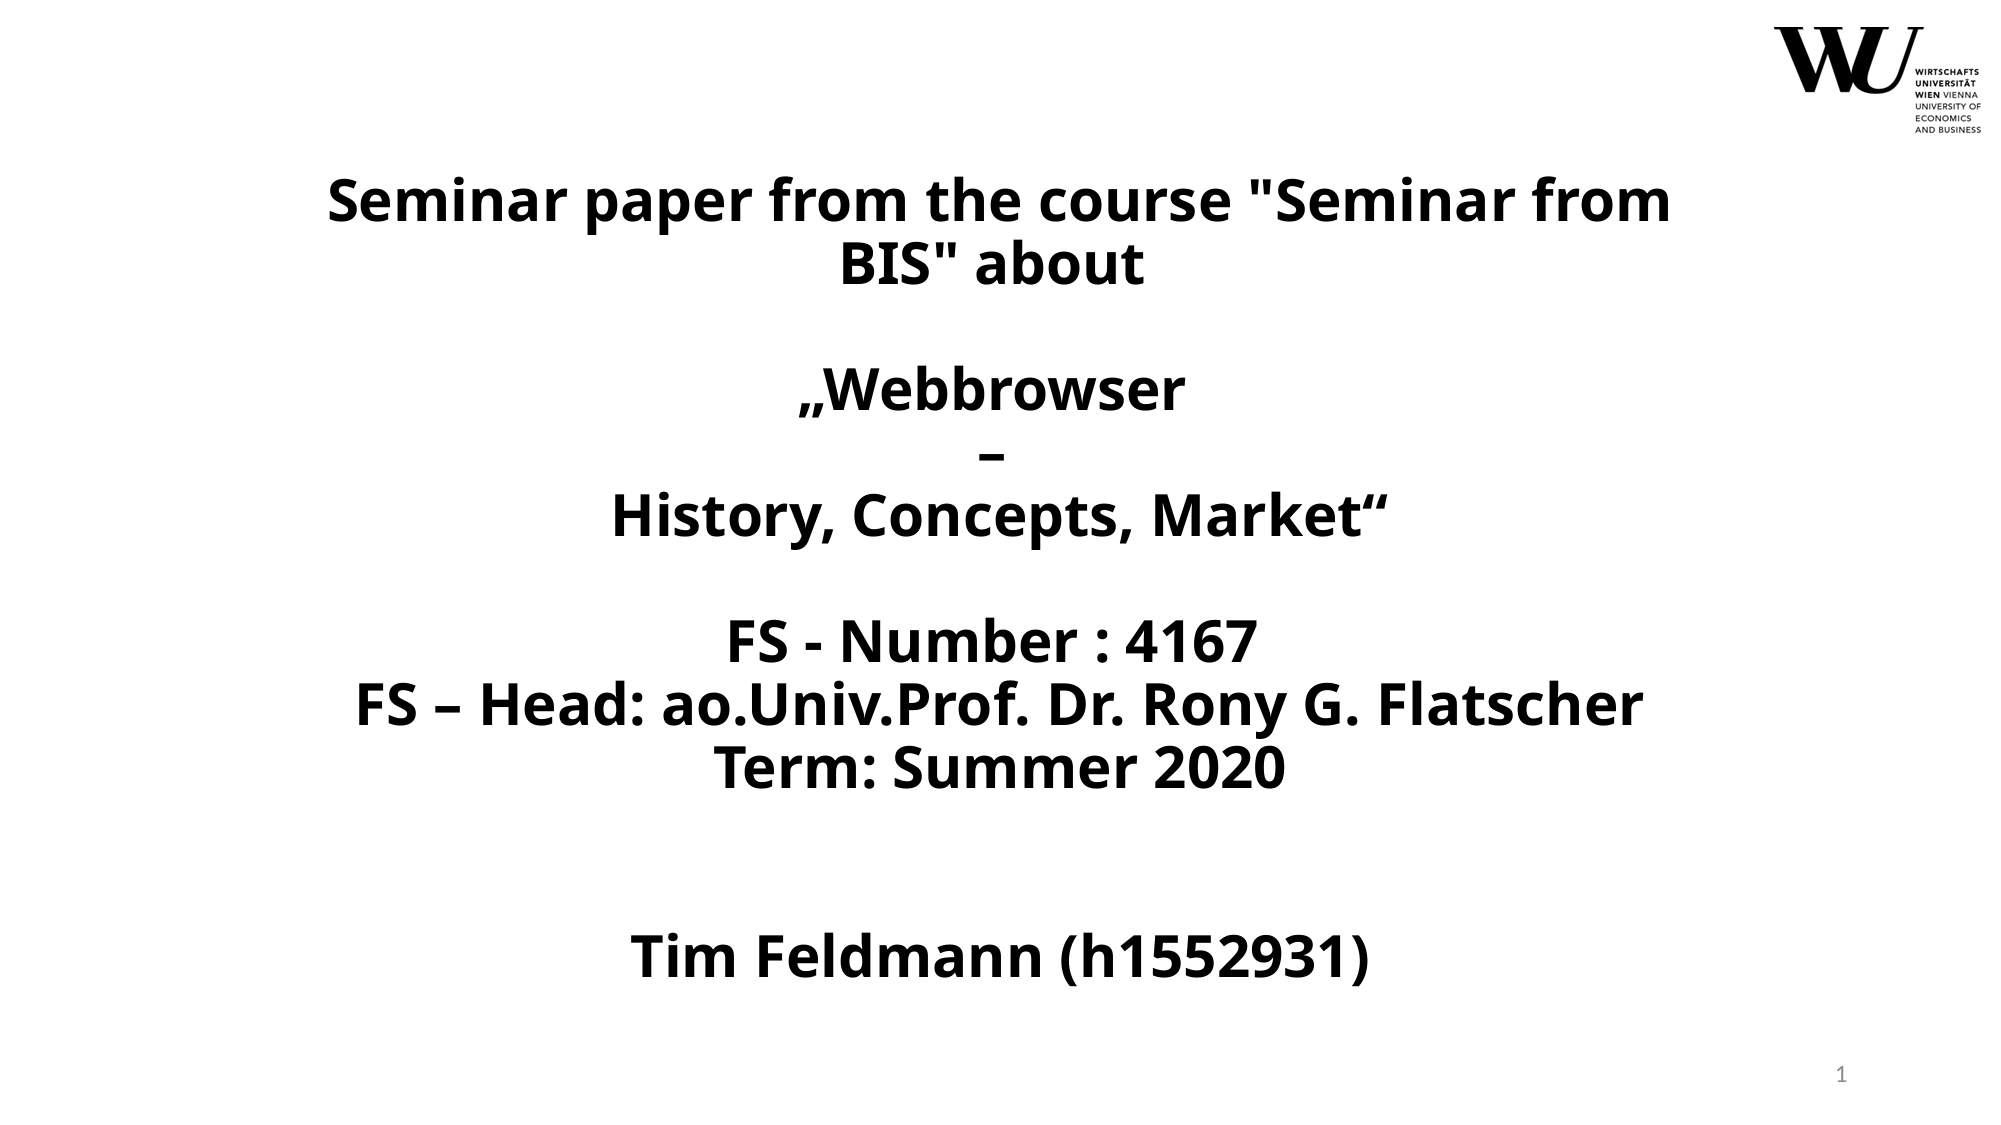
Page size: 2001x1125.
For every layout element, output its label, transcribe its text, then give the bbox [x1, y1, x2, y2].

title Seminar paper from the course "Seminar from BIS" about „Webbrowser – History, Concepts, Market“ FS - Number : 4167 FS – Head: ao.Univ.Prof. Dr. Rony G. Flatscher Term: Summer 2020 Tim Feldmann (h1552931) [264, 77, 1736, 1048]
slide_number 1 [1412, 1042, 1863, 1103]
picture [1774, 26, 1981, 157]
